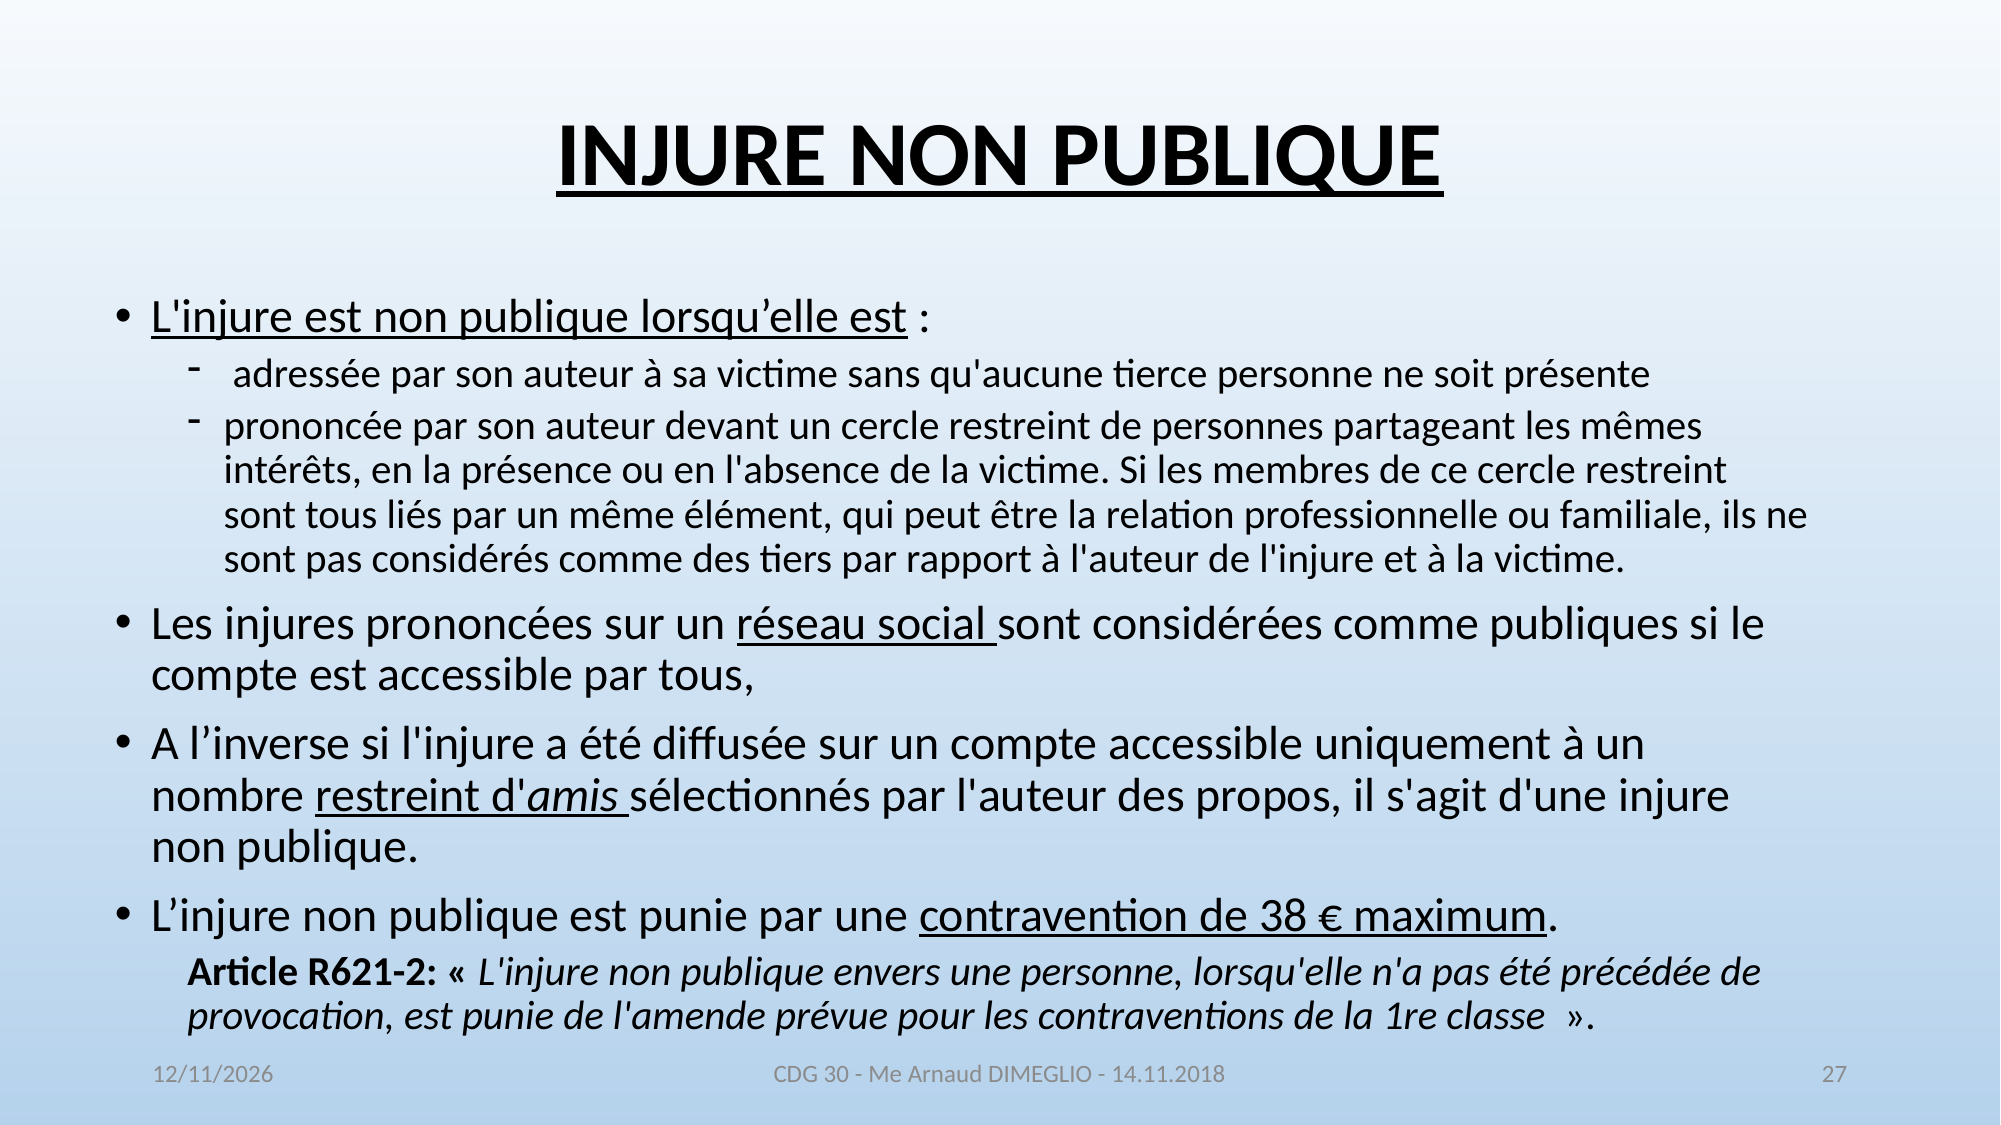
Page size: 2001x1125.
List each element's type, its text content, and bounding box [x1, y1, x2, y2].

title INJURE NON PUBLIQUE [137, 59, 1863, 252]
slide_number 27 [1412, 1042, 1863, 1103]
list L'injure est non publique lorsqu’elle est : adressée par son auteur à sa victime sans qu'aucune tierce personne ne soit présente prononcée par son auteur devant un cercle restreint de personnes partageant les mêmes intérêts, en la présence ou en l'absence de la victime. Si les membres de ce cercle restreint sont tous liés par un même élément, qui peut être la relation professionnelle ou familiale, ils ne sont pas considérés comme des tiers par rapport à l'auteur de l'injure et à la victime. Les injures prononcées sur un réseau social sont considérées comme publiques si le compte est accessible par tous, A l’inverse si l'injure a été diffusée sur un compte accessible uniquement à un nombre restreint d'amis sélectionnés par l'auteur des propos, il s'agit d'une injure non publique. L’injure non publique est punie par une contravention de 38 € maximum. Article R621-2: « L'injure non publique envers une personne, lorsqu'elle n'a pas été précédée de provocation, est punie de l'amende prévue pour les contraventions de la 1re classe ». [99, 210, 1825, 1066]
footer CDG 30 - Me Arnaud DIMEGLIO - 14.11.2018 [662, 1042, 1338, 1103]
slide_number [137, 1042, 588, 1103]
